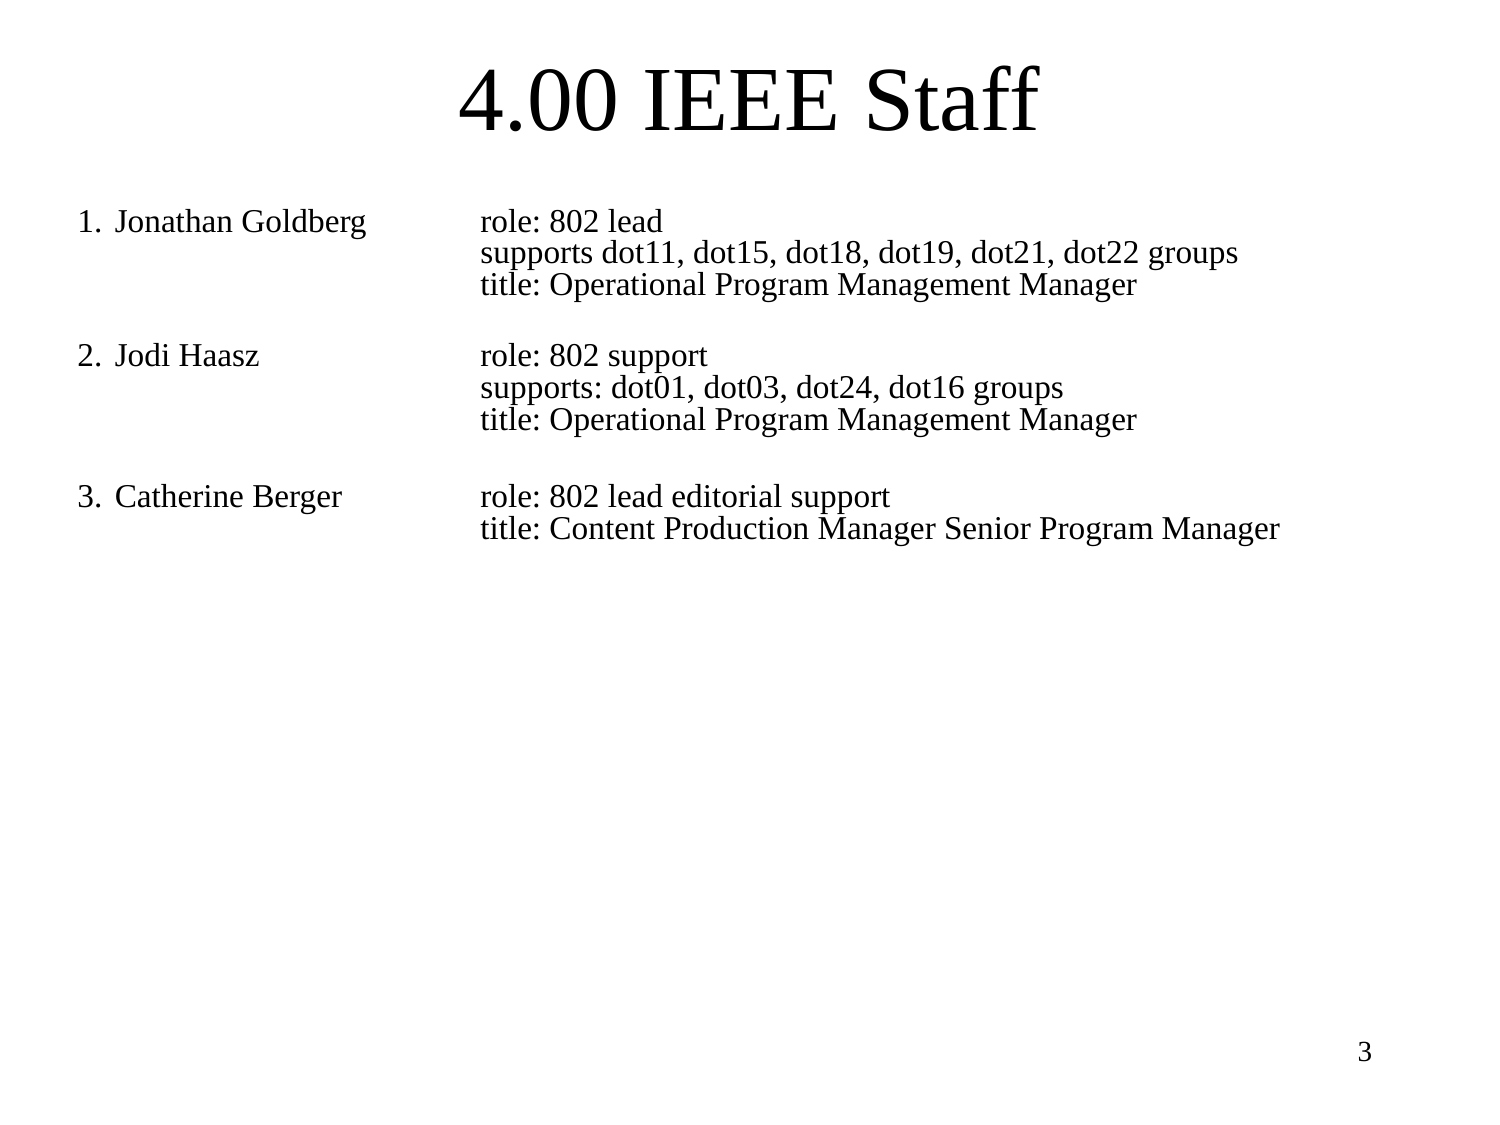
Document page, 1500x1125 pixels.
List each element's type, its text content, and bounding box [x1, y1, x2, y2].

title 4.00 IEEE Staff [112, 0, 1388, 162]
slide_number 3 [1074, 1026, 1388, 1101]
list Jonathan Goldberg role: 802 lead supports dot11, dot15, dot18, dot19, dot21, dot22 groups title: Operational Program Management Manager Jodi Haasz role: 802 support supports: dot01, dot03, dot24, dot16 groups title: Operational Program Management Manager Catherine Berger role: 802 lead editorial support title: Content Production Manager Senior Program Manager [62, 162, 1463, 1026]
